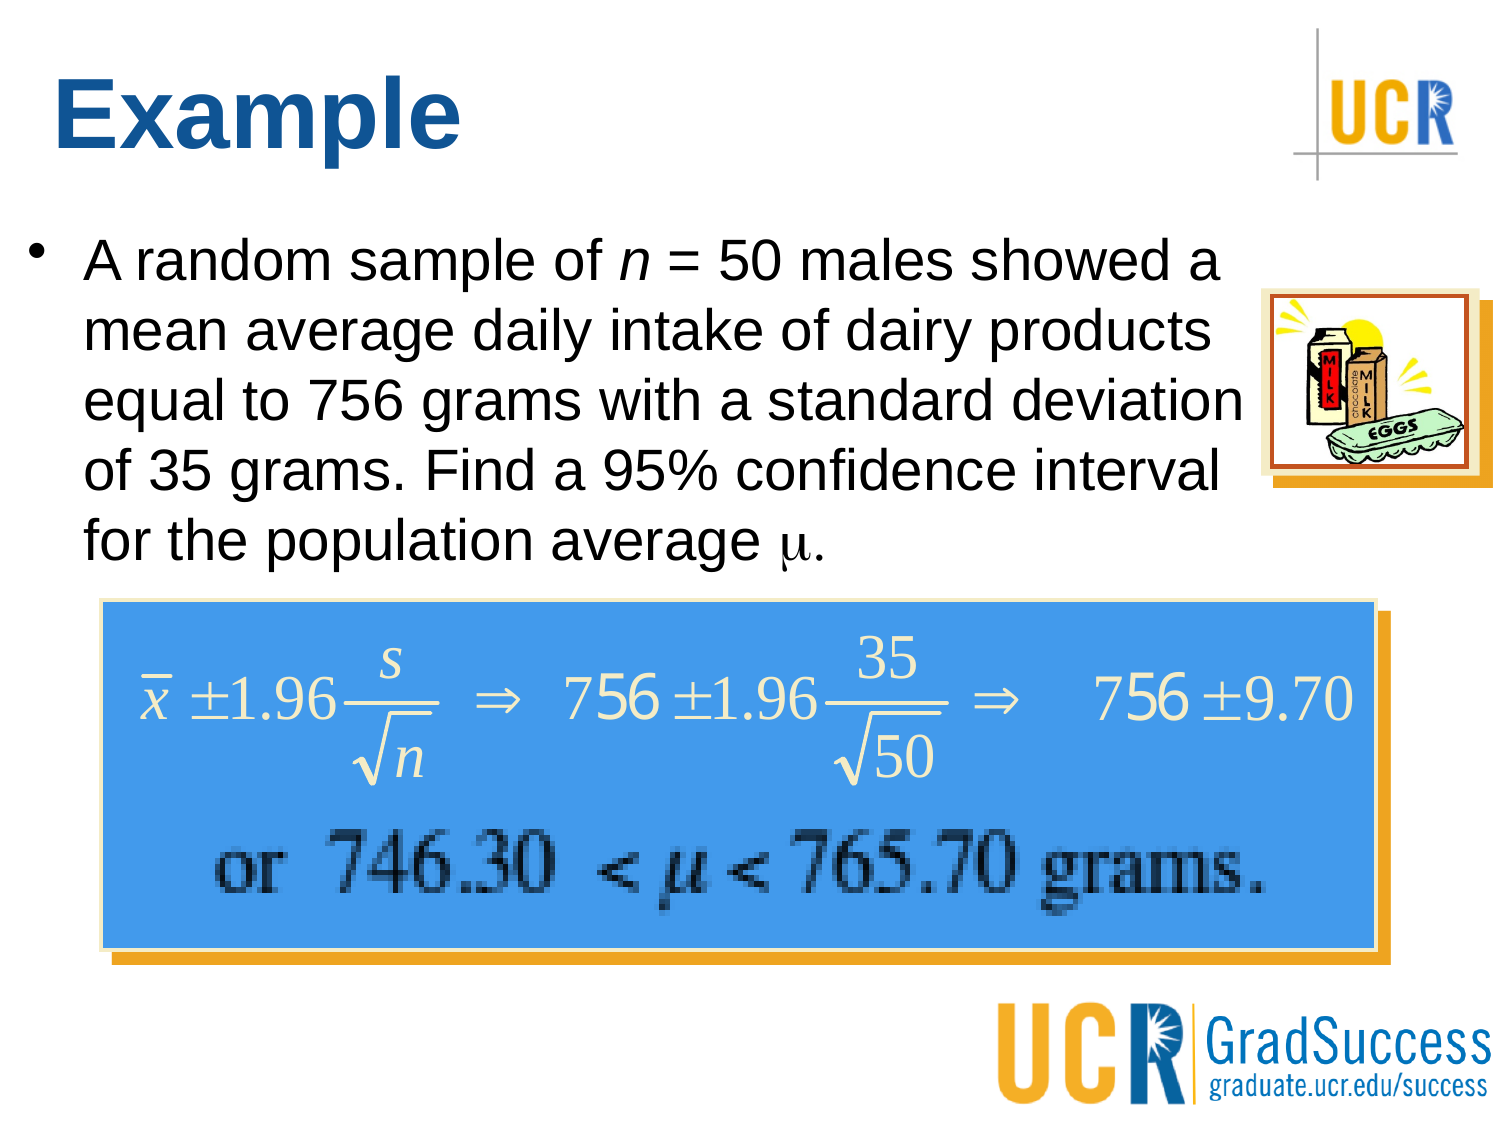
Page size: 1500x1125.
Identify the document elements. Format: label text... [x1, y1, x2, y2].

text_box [1260, 288, 1480, 476]
text_box [100, 600, 1376, 950]
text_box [124, 612, 451, 800]
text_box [205, 812, 1272, 924]
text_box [960, 654, 1362, 738]
picture [1282, 0, 1500, 196]
title Example [37, 27, 988, 176]
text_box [462, 612, 961, 800]
text_box A random sample of n = 50 males showed a mean average daily intake of dairy products equal to 756 grams with a standard deviation of 35 grams. Find a 95% confidence interval for the population average m. [12, 215, 1266, 615]
